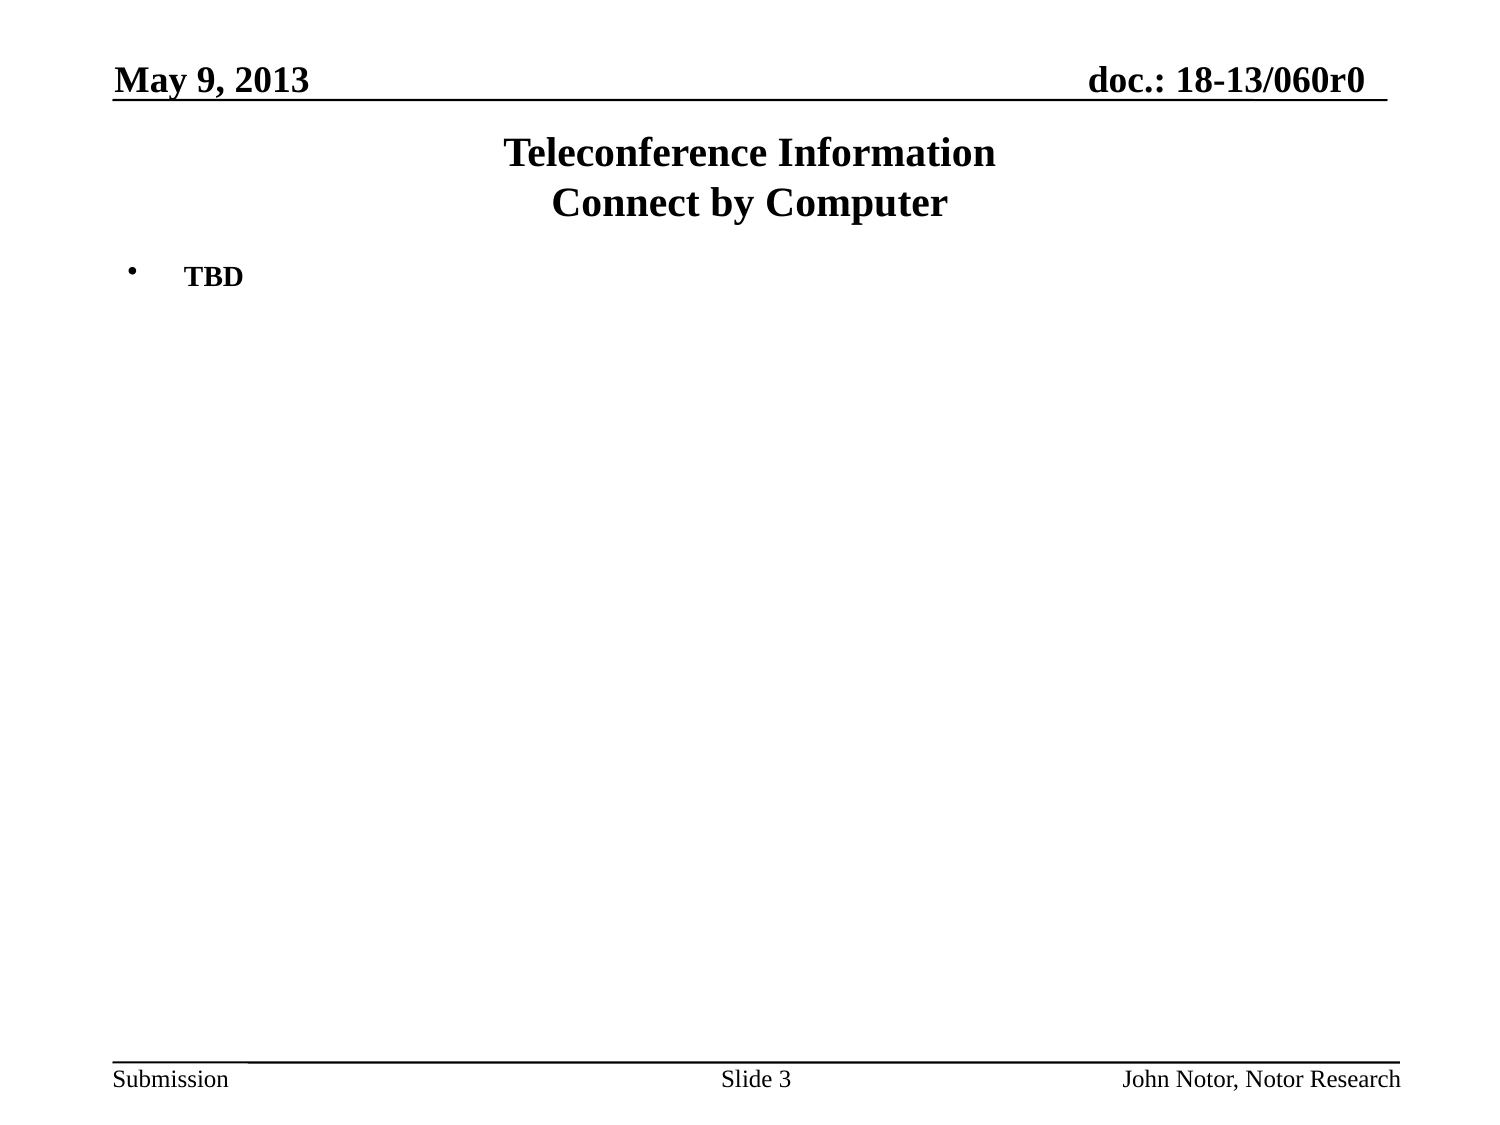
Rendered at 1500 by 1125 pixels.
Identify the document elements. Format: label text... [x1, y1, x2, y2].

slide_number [114, 54, 312, 101]
list TBD [112, 249, 1426, 1001]
footer John Notor, Notor Research [1087, 1062, 1402, 1094]
slide_number Slide 3 [712, 1061, 800, 1093]
title Teleconference Information Connect by Computer [112, 112, 1388, 238]
